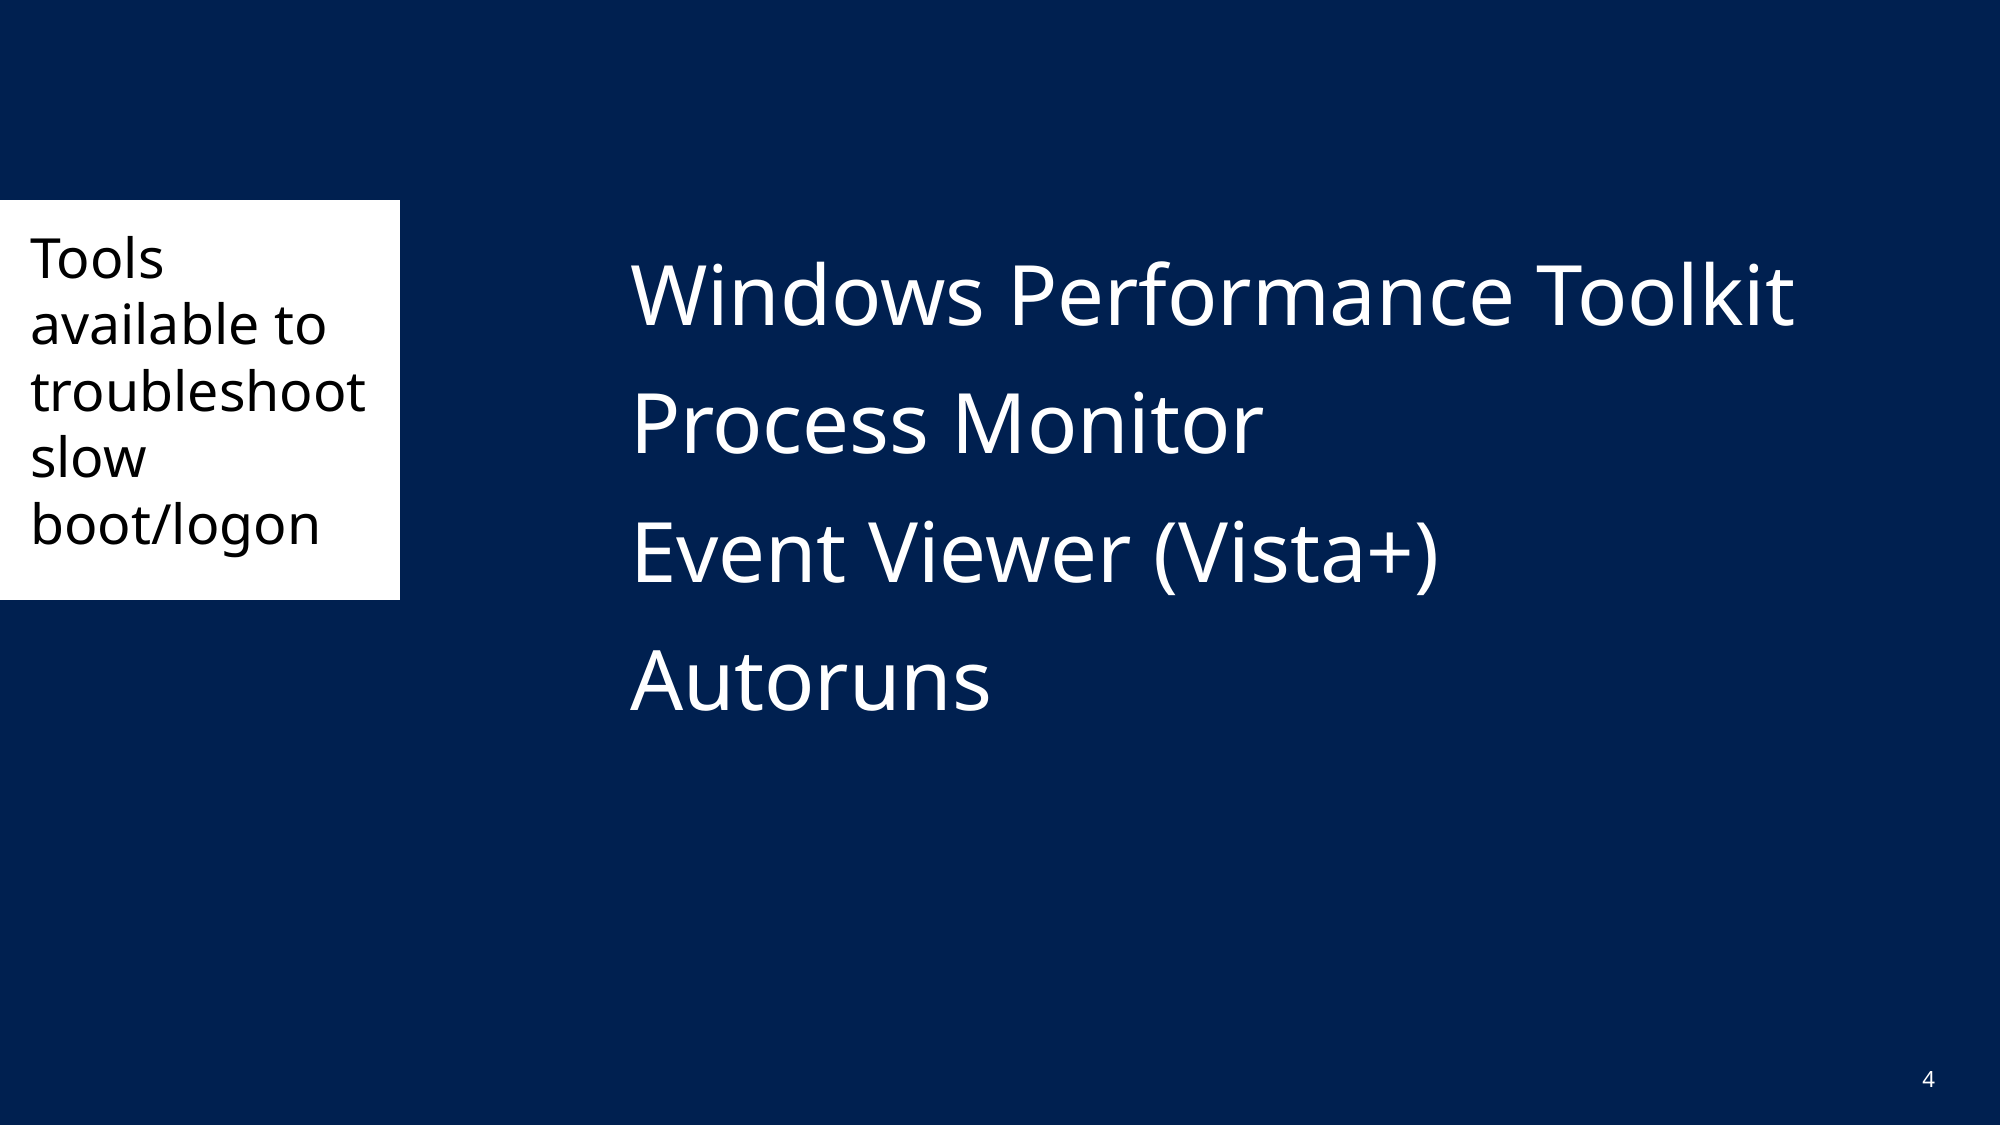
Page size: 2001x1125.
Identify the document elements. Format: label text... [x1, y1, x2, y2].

list Windows Performance Toolkit Process Monitor Event Viewer (Vista+) Autoruns [600, 200, 1950, 1000]
title Tools available to troubleshoot slow boot/logon [0, 200, 400, 600]
slide_number 4 [1483, 1042, 1950, 1103]
